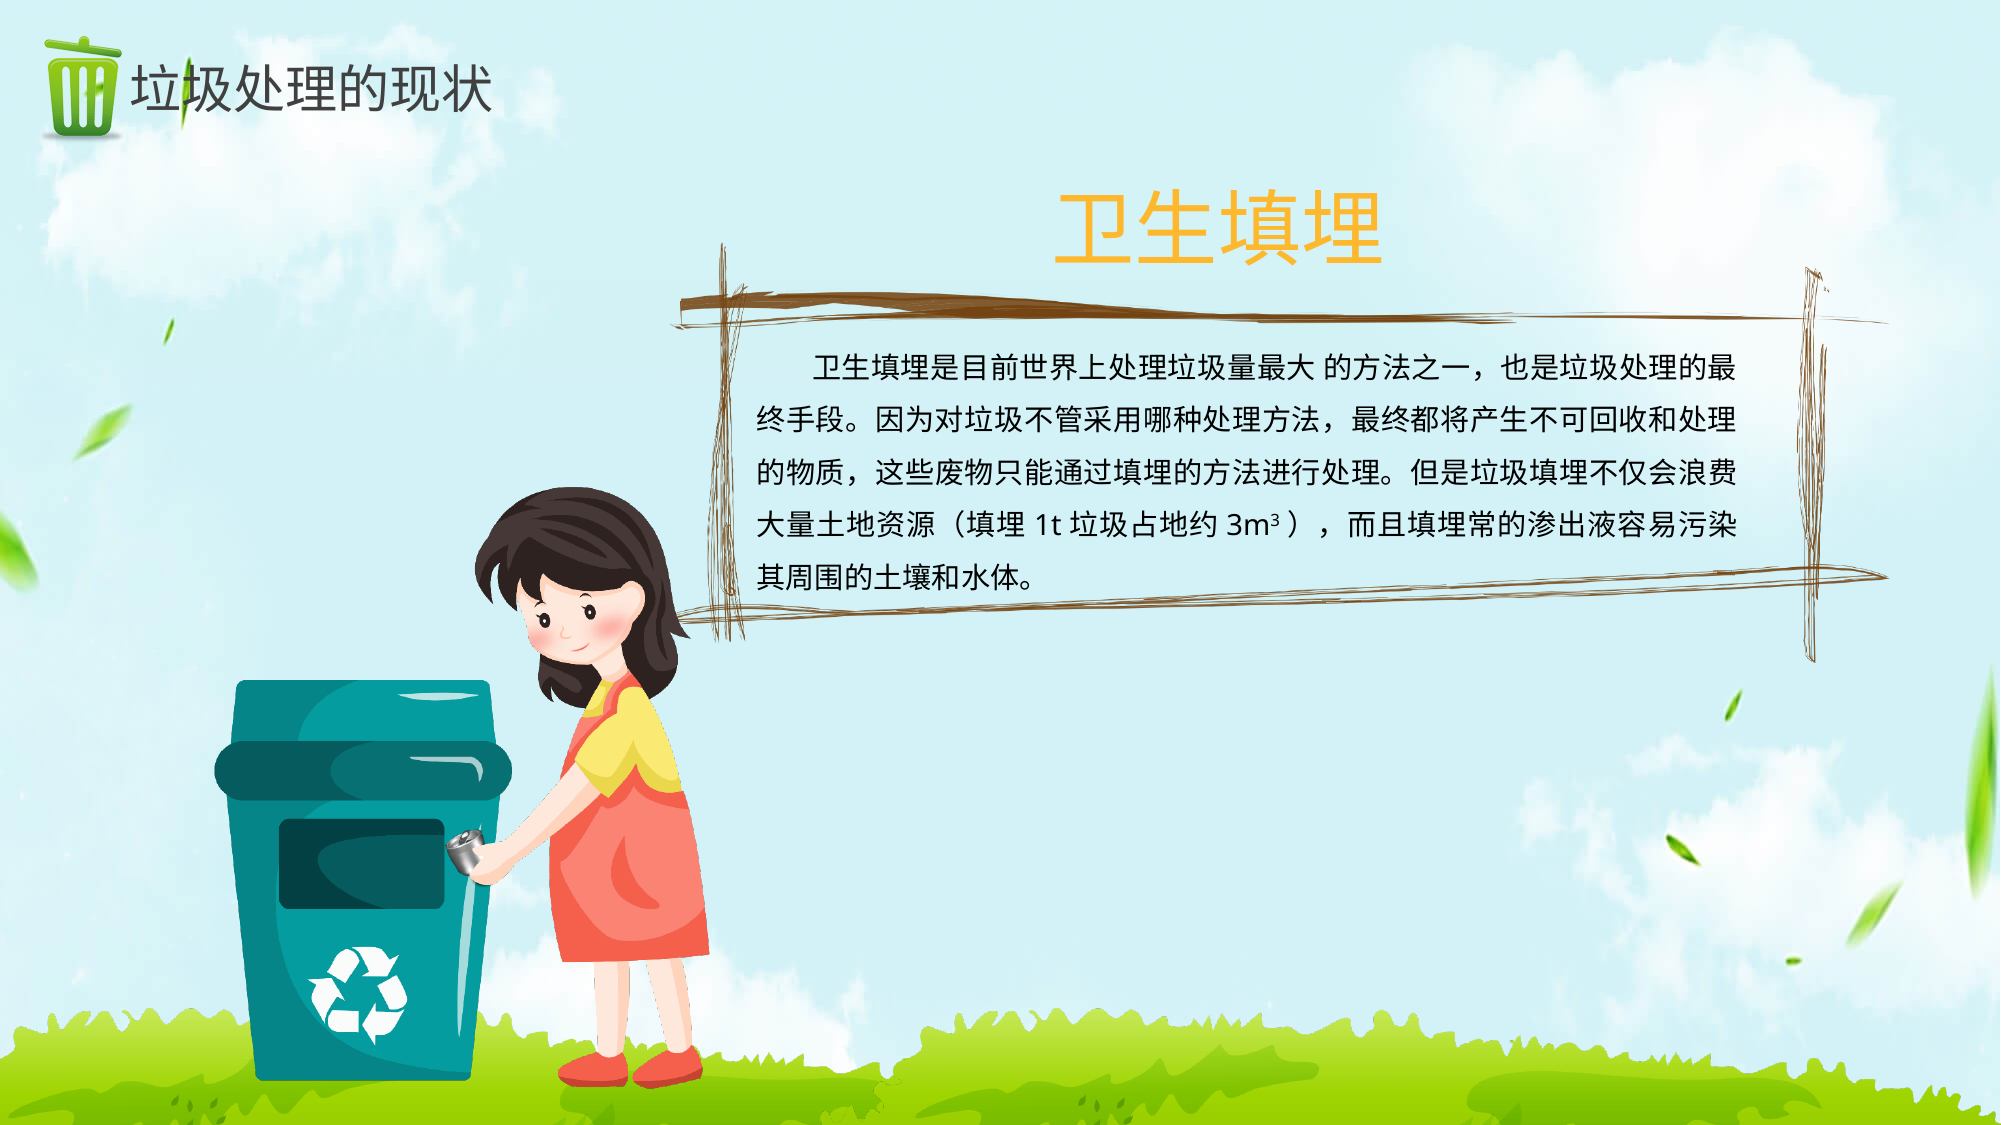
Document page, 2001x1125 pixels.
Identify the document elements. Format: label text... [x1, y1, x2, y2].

text_box 垃圾处理的现状 [146, 48, 508, 126]
picture [0, 0, 2001, 1125]
text_box 卫生填埋 [1037, 168, 1400, 242]
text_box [0, 1007, 2000, 1125]
